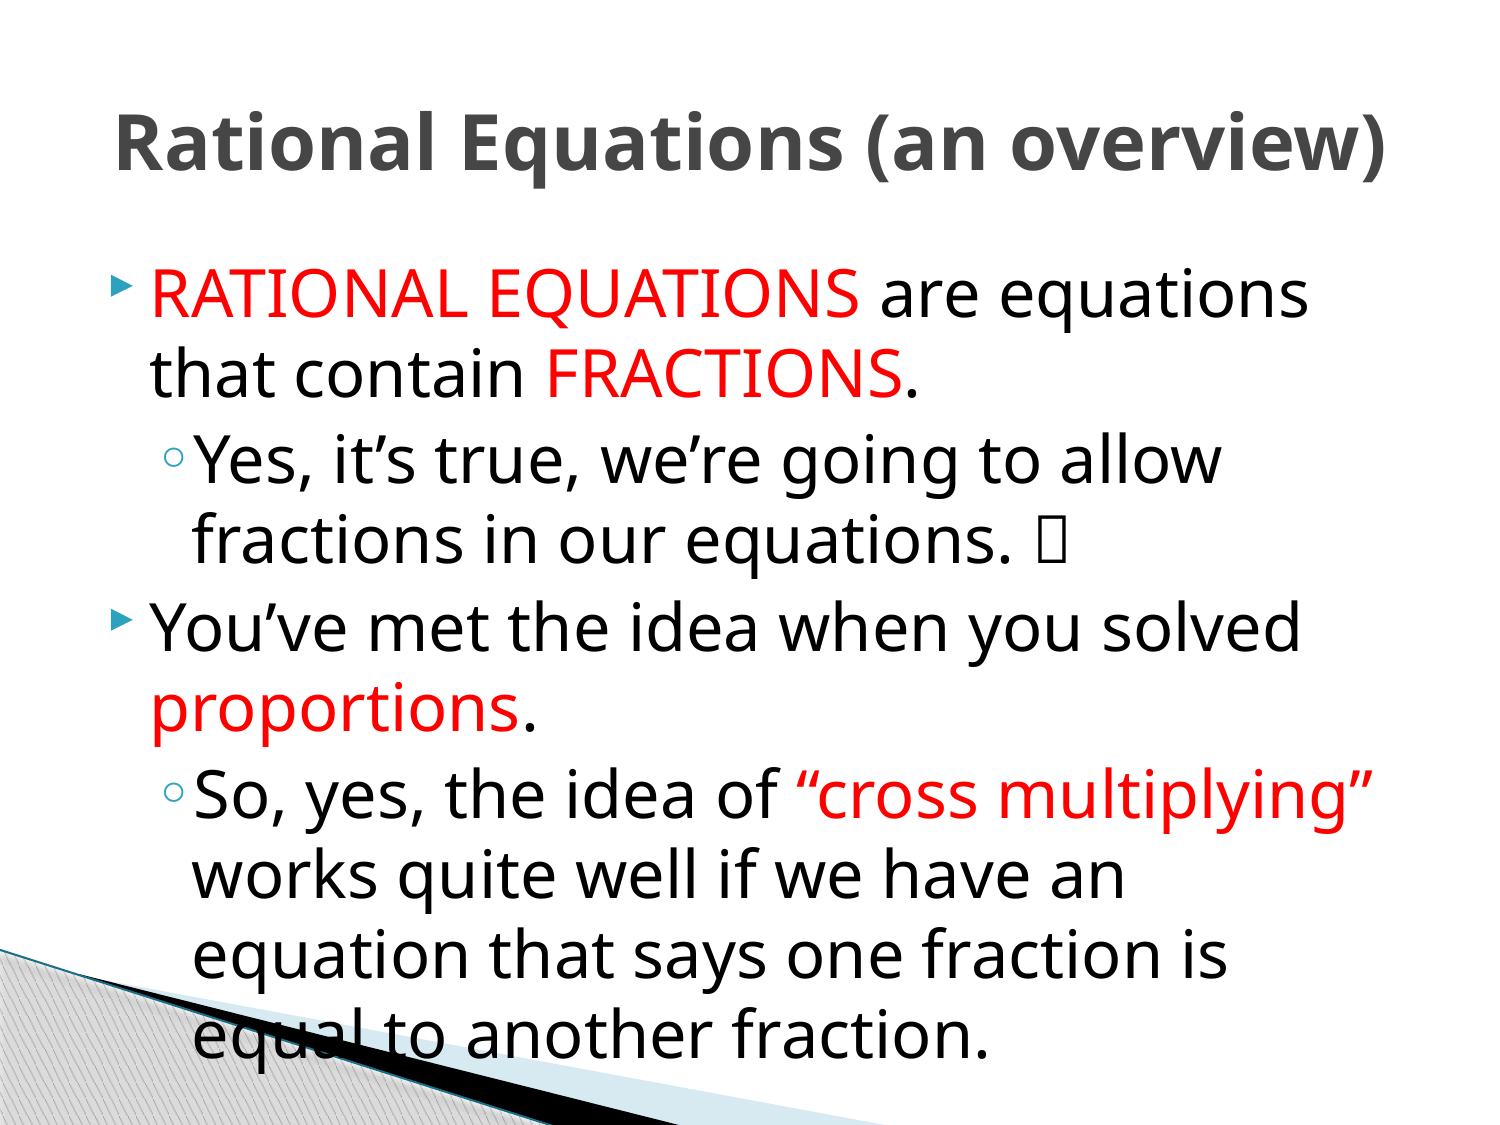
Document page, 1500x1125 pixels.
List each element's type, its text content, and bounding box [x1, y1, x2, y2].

title Rational Equations (an overview) [75, 45, 1425, 233]
list RATIONAL EQUATIONS are equations that contain FRACTIONS. Yes, it’s true, we’re going to allow fractions in our equations.  You’ve met the idea when you solved proportions. So, yes, the idea of “cross multiplying” works quite well if we have an equation that says one fraction is equal to another fraction. [75, 243, 1425, 986]
